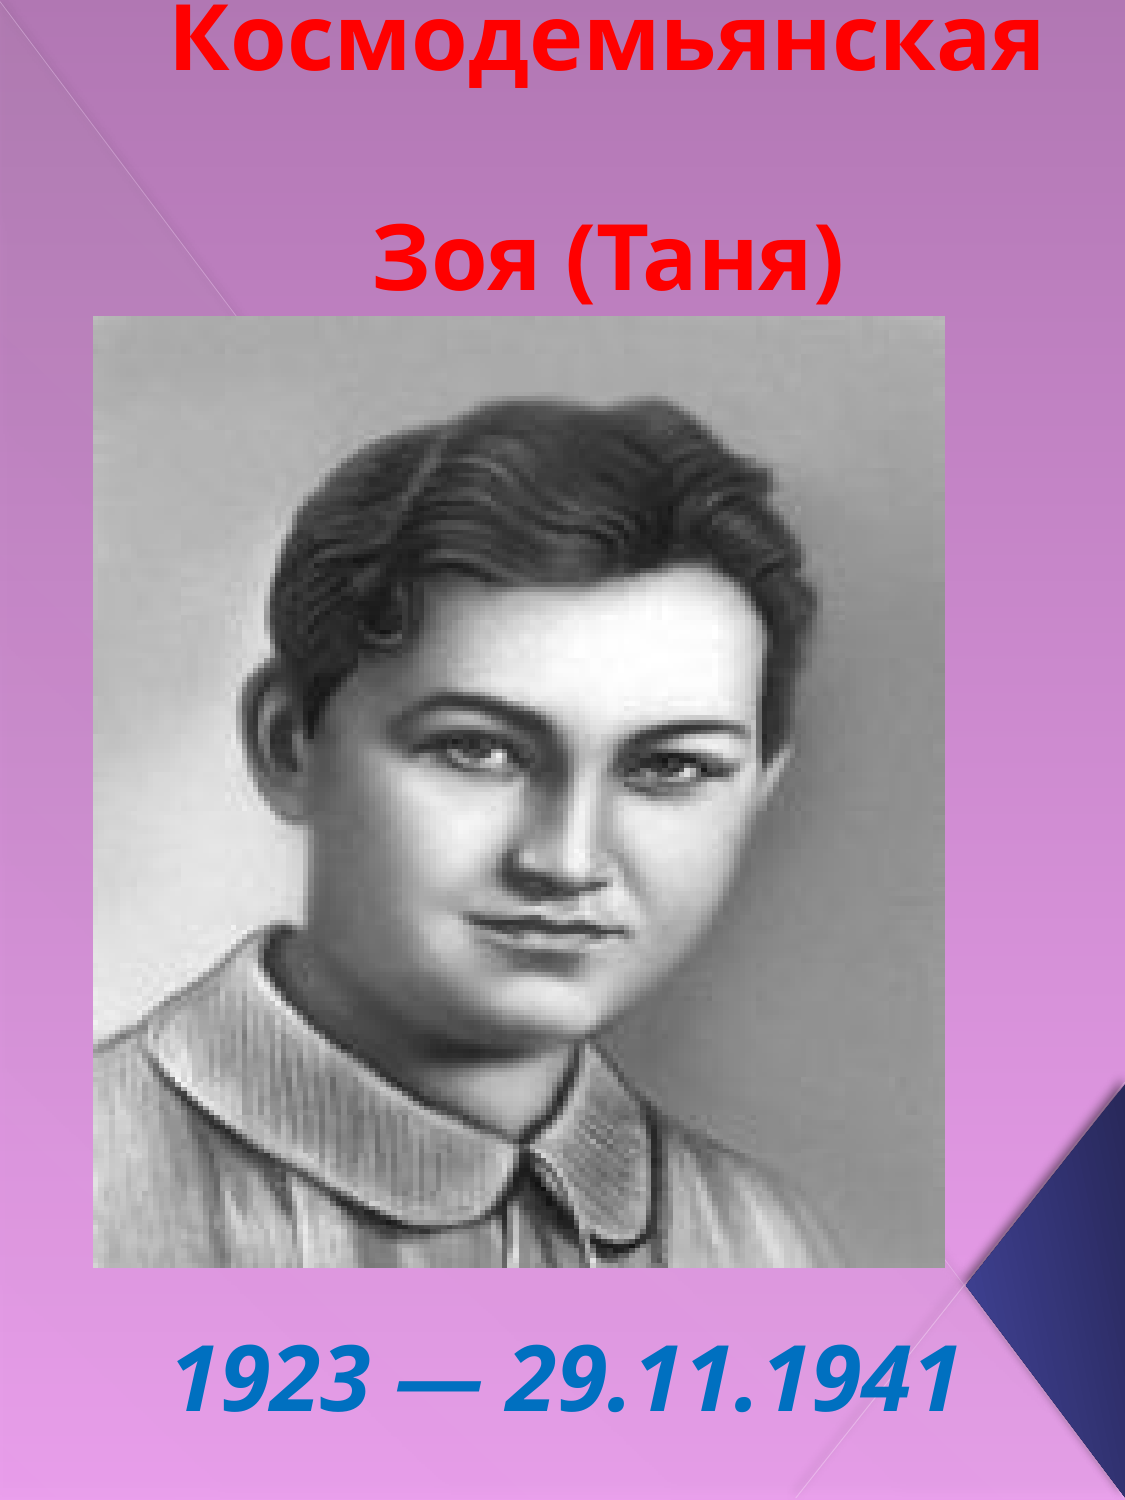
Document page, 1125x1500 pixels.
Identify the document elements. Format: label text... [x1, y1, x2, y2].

picture [93, 316, 946, 1269]
title Космодемьянская Зоя (Таня) [70, 117, 1067, 317]
subtitle 1923 — 29.11.1941 [82, 1312, 985, 1500]
